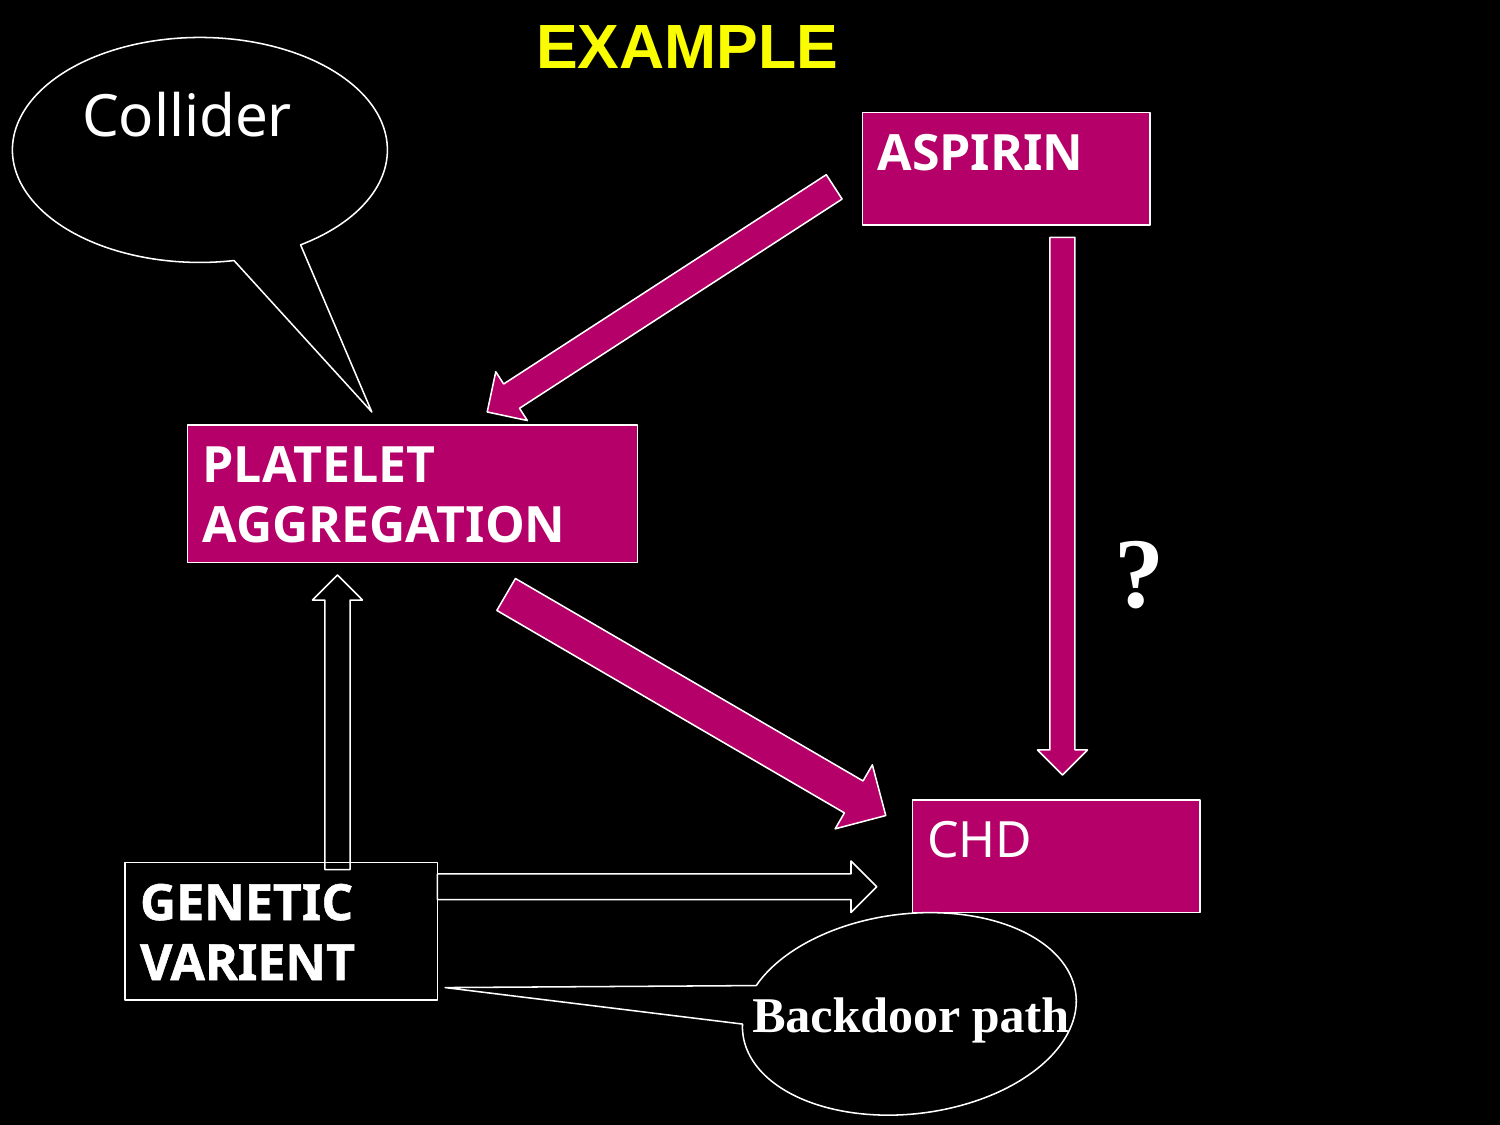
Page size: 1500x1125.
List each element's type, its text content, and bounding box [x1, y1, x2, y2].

title EXAMPLE [49, 0, 1326, 138]
text_box [765, 912, 1070, 974]
text_box [1037, 237, 1088, 775]
text_box [747, 1050, 1057, 1116]
text_box GENETIC VARIENT [124, 862, 438, 1000]
text_box [312, 575, 363, 870]
text_box [437, 860, 877, 913]
text_box Backdoor path [737, 974, 1088, 1050]
text_box PLATELET AGGREGATION [187, 424, 638, 563]
text_box ? [1099, 500, 1388, 635]
text_box [496, 578, 886, 829]
text_box [445, 985, 737, 1024]
text_box Collider [12, 37, 388, 412]
text_box ASPIRIN [862, 112, 1150, 225]
text_box [487, 174, 843, 421]
text_box CHD [912, 800, 1200, 913]
